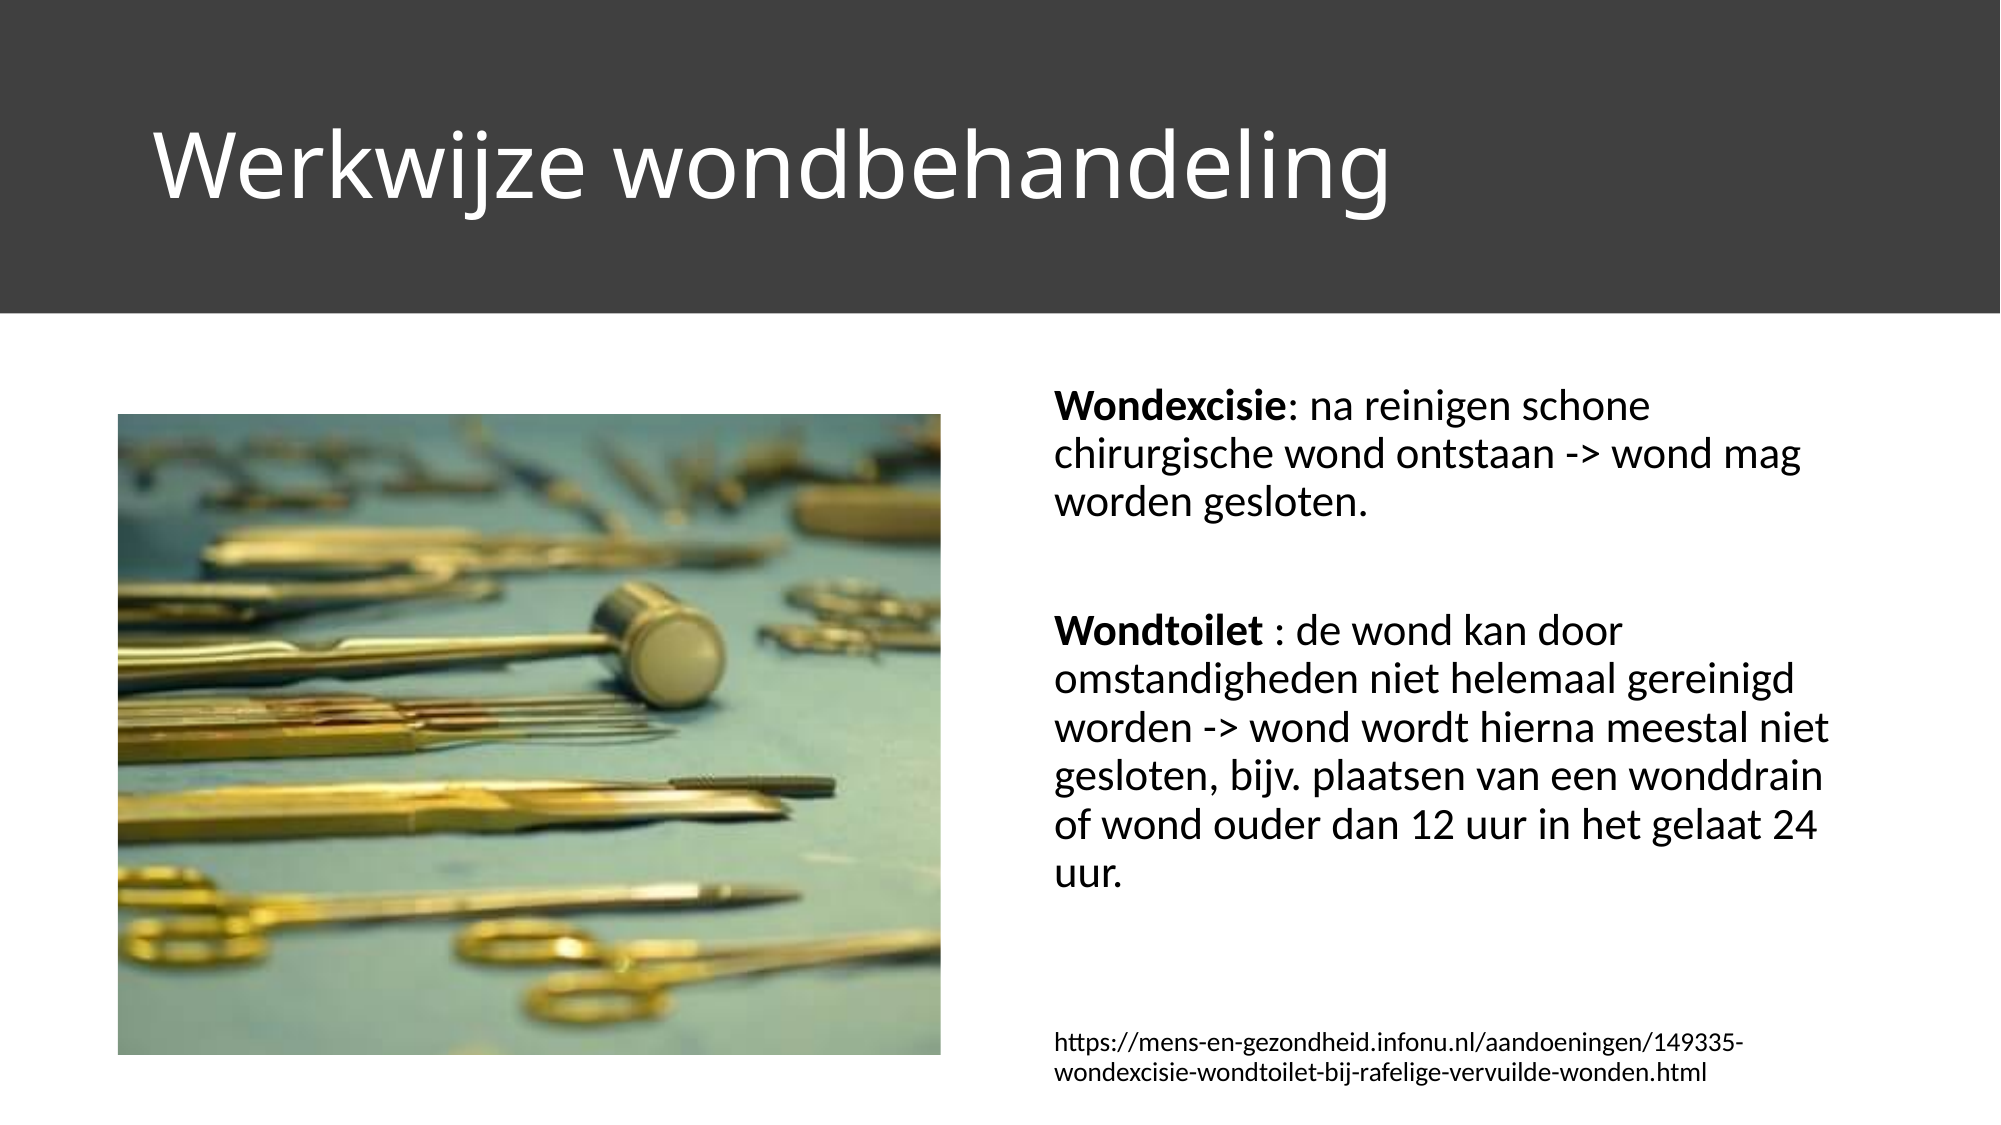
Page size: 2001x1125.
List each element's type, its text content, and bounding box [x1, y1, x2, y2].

picture [117, 414, 941, 1055]
title Werkwijze wondbehandeling [137, 59, 1863, 278]
text_box [0, 0, 2000, 314]
list Wondexcisie: na reinigen schone chirurgische wond ontstaan -> wond mag worden gesloten. Wondtoilet : de wond kan door omstandigheden niet helemaal gereinigd worden -> wond wordt hierna meestal niet gesloten, bijv. plaatsen van een wonddrain of wond ouder dan 12 uur in het gelaat 24 uur. https://mens-en-gezondheid.infonu.nl/aandoeningen/149335-wondexcisie-wondtoilet-bij-rafelige-vervuilde-wonden.html [1039, 373, 1862, 1095]
